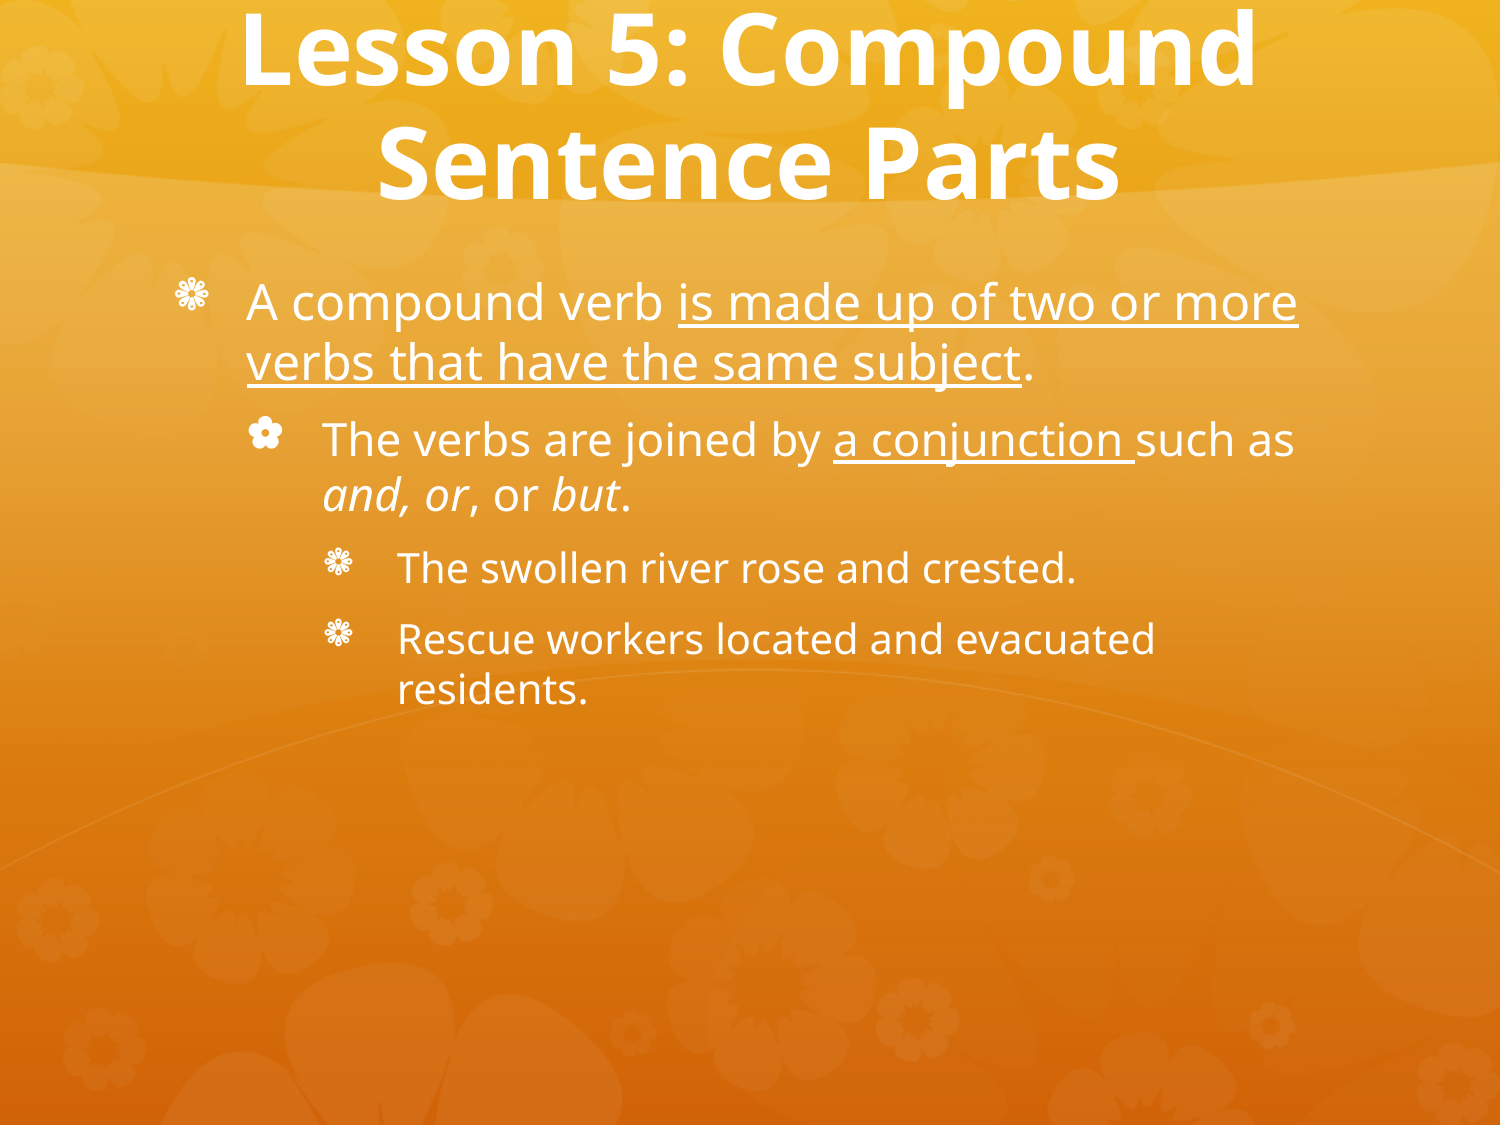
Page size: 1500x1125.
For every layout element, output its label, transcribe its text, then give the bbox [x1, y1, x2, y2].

title Lesson 5: Compound Sentence Parts [127, 14, 1372, 203]
list A compound verb is made up of two or more verbs that have the same subject. The verbs are joined by a conjunction such as and, or, or but. The swollen river rose and crested. Rescue workers located and evacuated residents. [156, 262, 1344, 967]
picture [0, 0, 1500, 1125]
